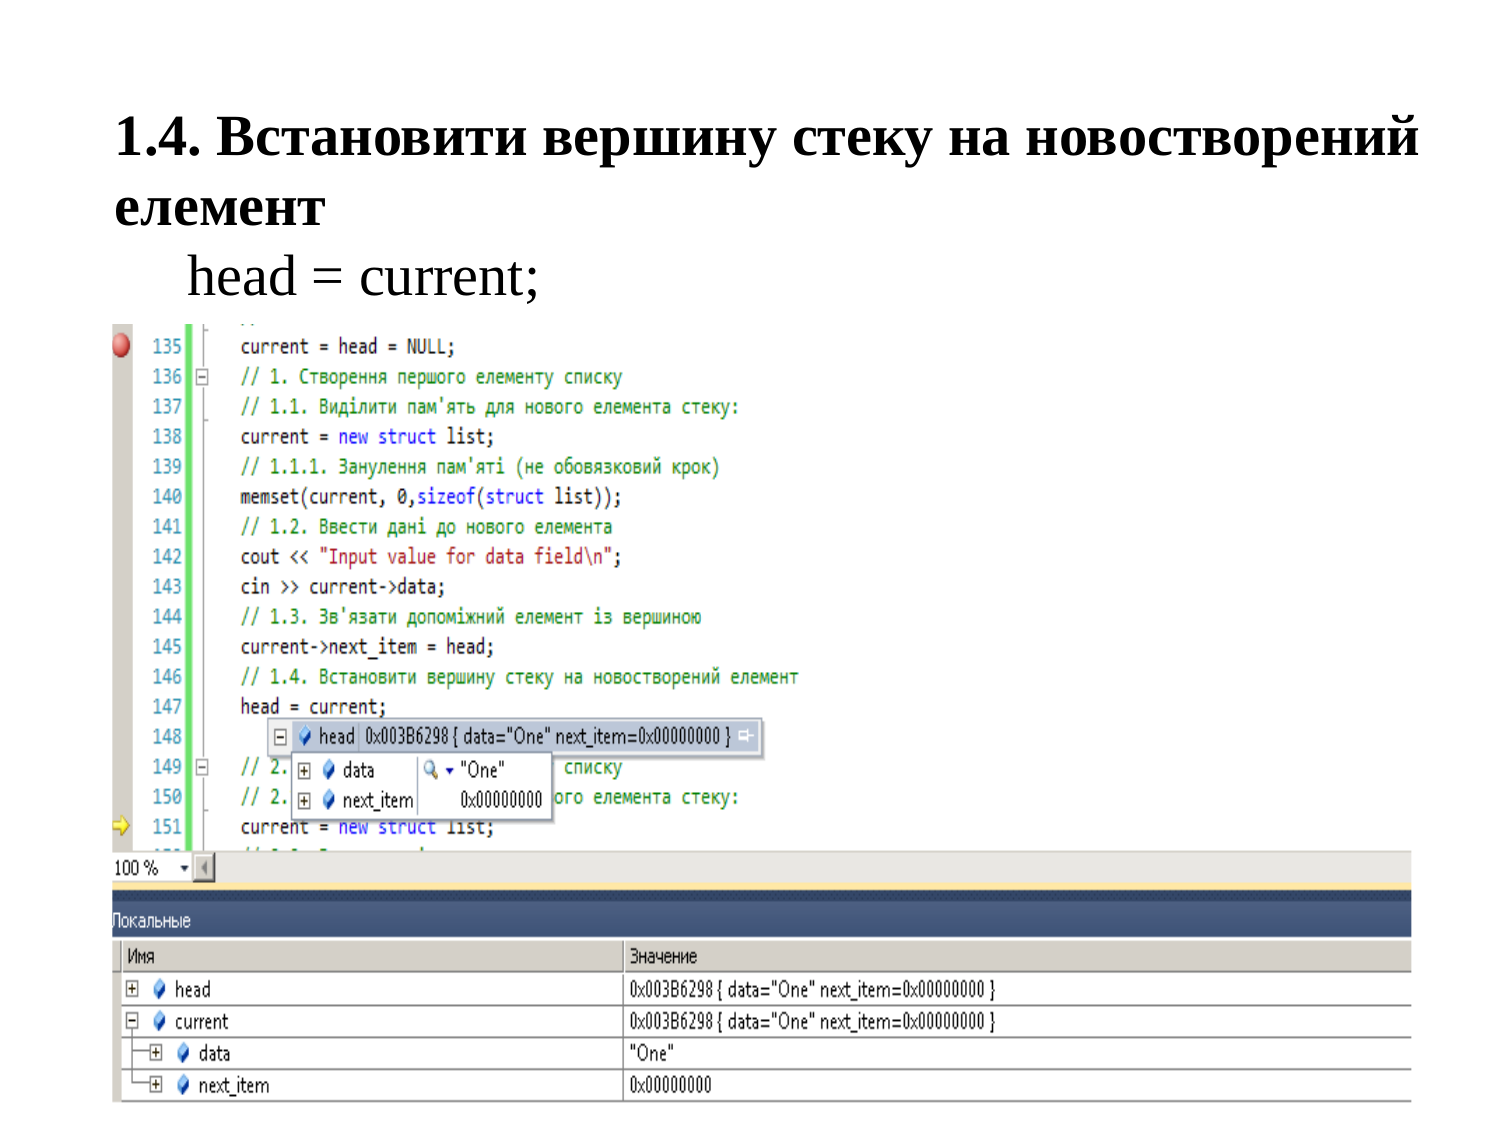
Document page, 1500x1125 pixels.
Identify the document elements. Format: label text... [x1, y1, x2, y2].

picture [111, 324, 1412, 1125]
text_box 1.4. Встановити вершину стеку на новостворений елемент head = current; [100, 90, 1500, 315]
